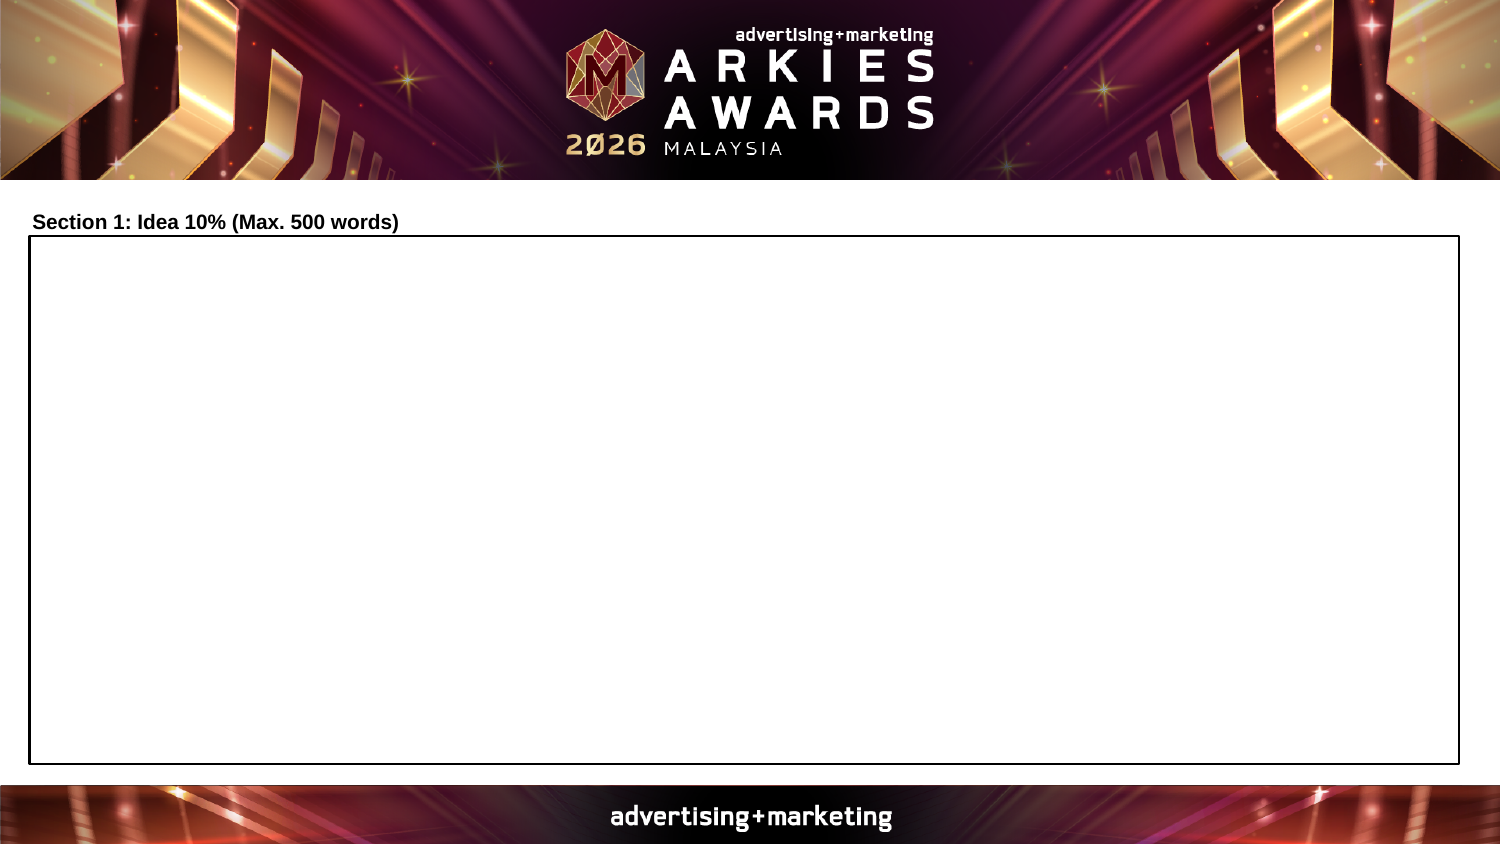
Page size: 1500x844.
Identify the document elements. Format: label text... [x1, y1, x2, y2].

text_box Section 1: Idea 10% (Max. 500 words) [17, 201, 863, 241]
text_box [29, 236, 1459, 765]
picture [0, 0, 1500, 844]
